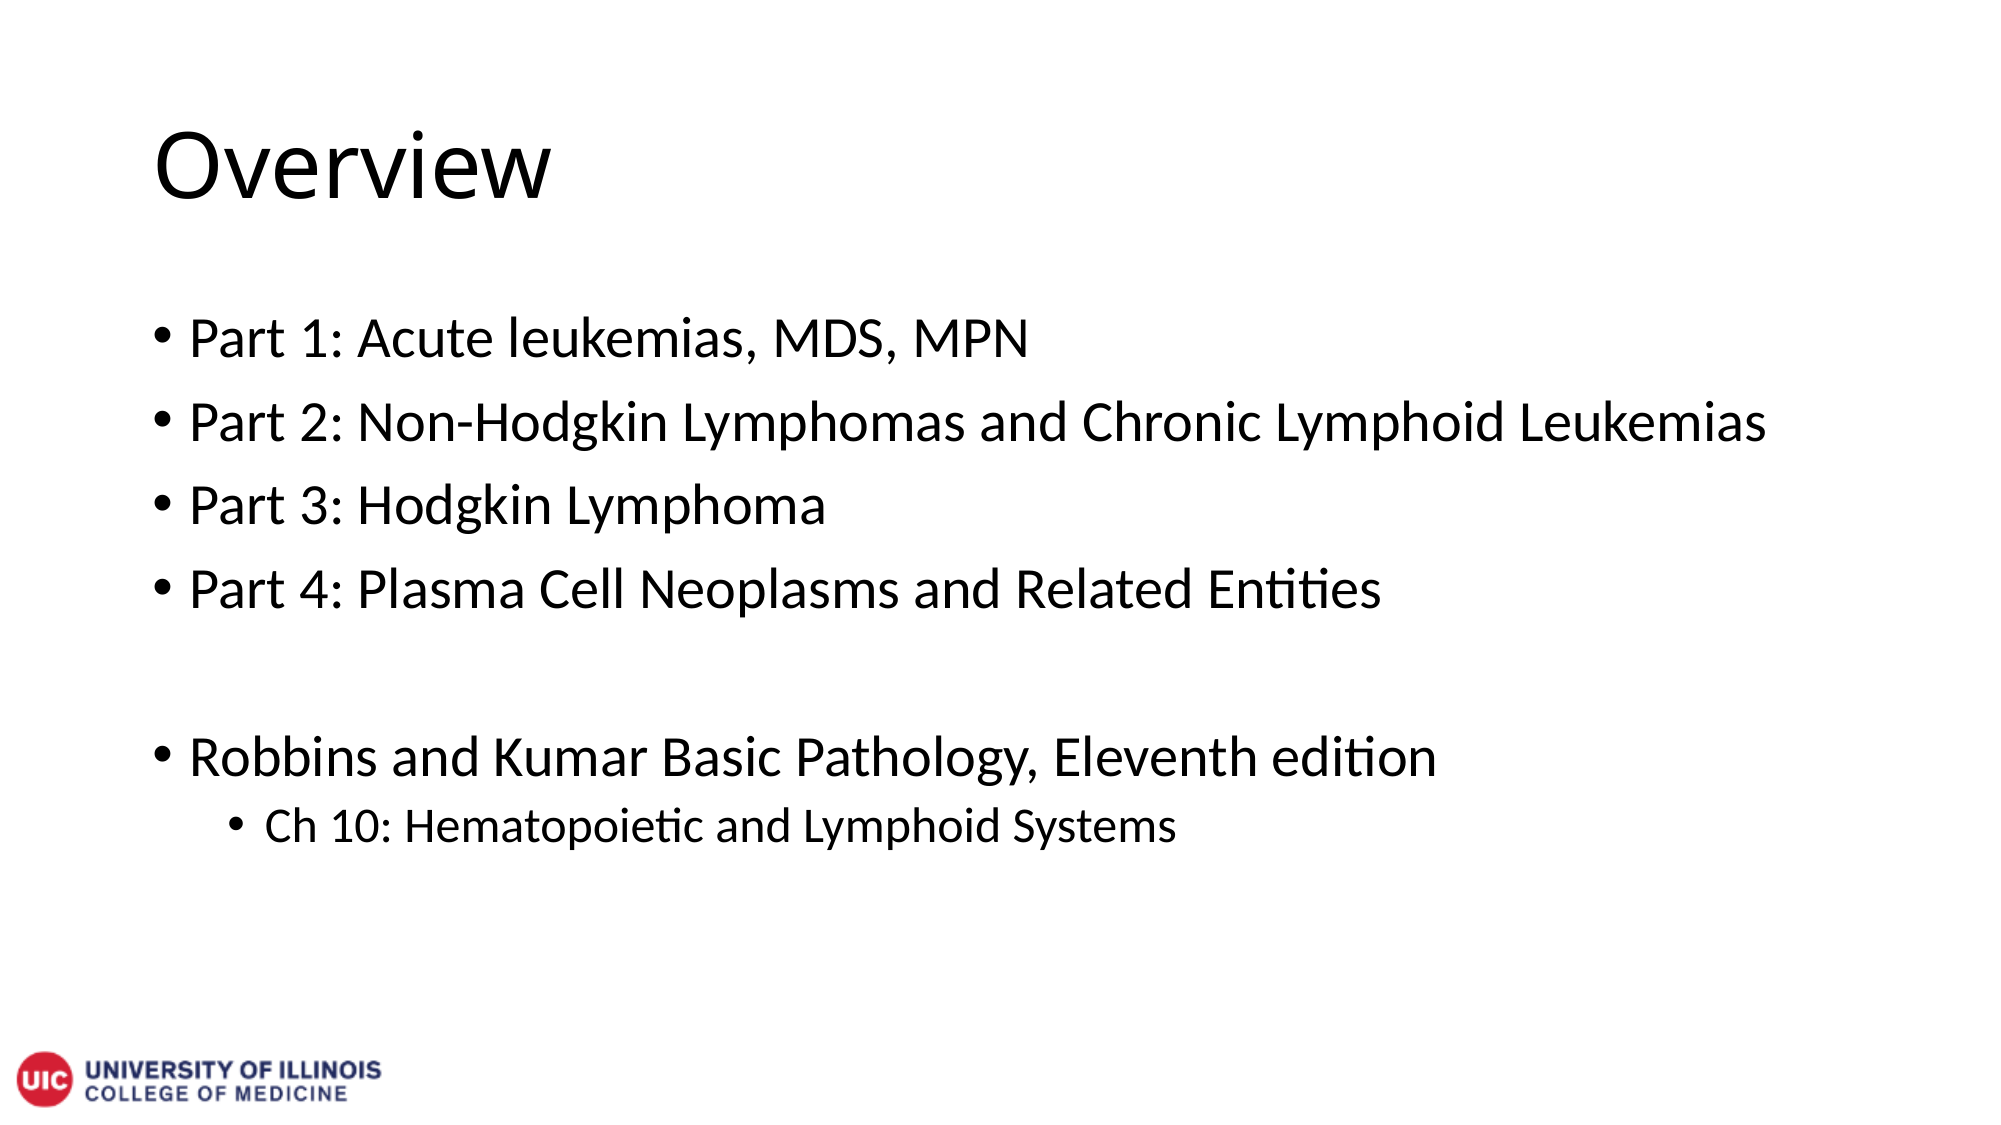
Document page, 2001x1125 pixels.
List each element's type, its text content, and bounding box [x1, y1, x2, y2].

picture [0, 1039, 402, 1125]
title Overview [137, 59, 1863, 278]
list Part 1: Acute leukemias, MDS, MPN Part 2: Non-Hodgkin Lymphomas and Chronic Lymphoid Leukemias Part 3: Hodgkin Lymphoma Part 4: Plasma Cell Neoplasms and Related Entities Robbins and Kumar Basic Pathology, Eleventh edition Ch 10: Hematopoietic and Lymphoid Systems [137, 299, 1863, 1014]
